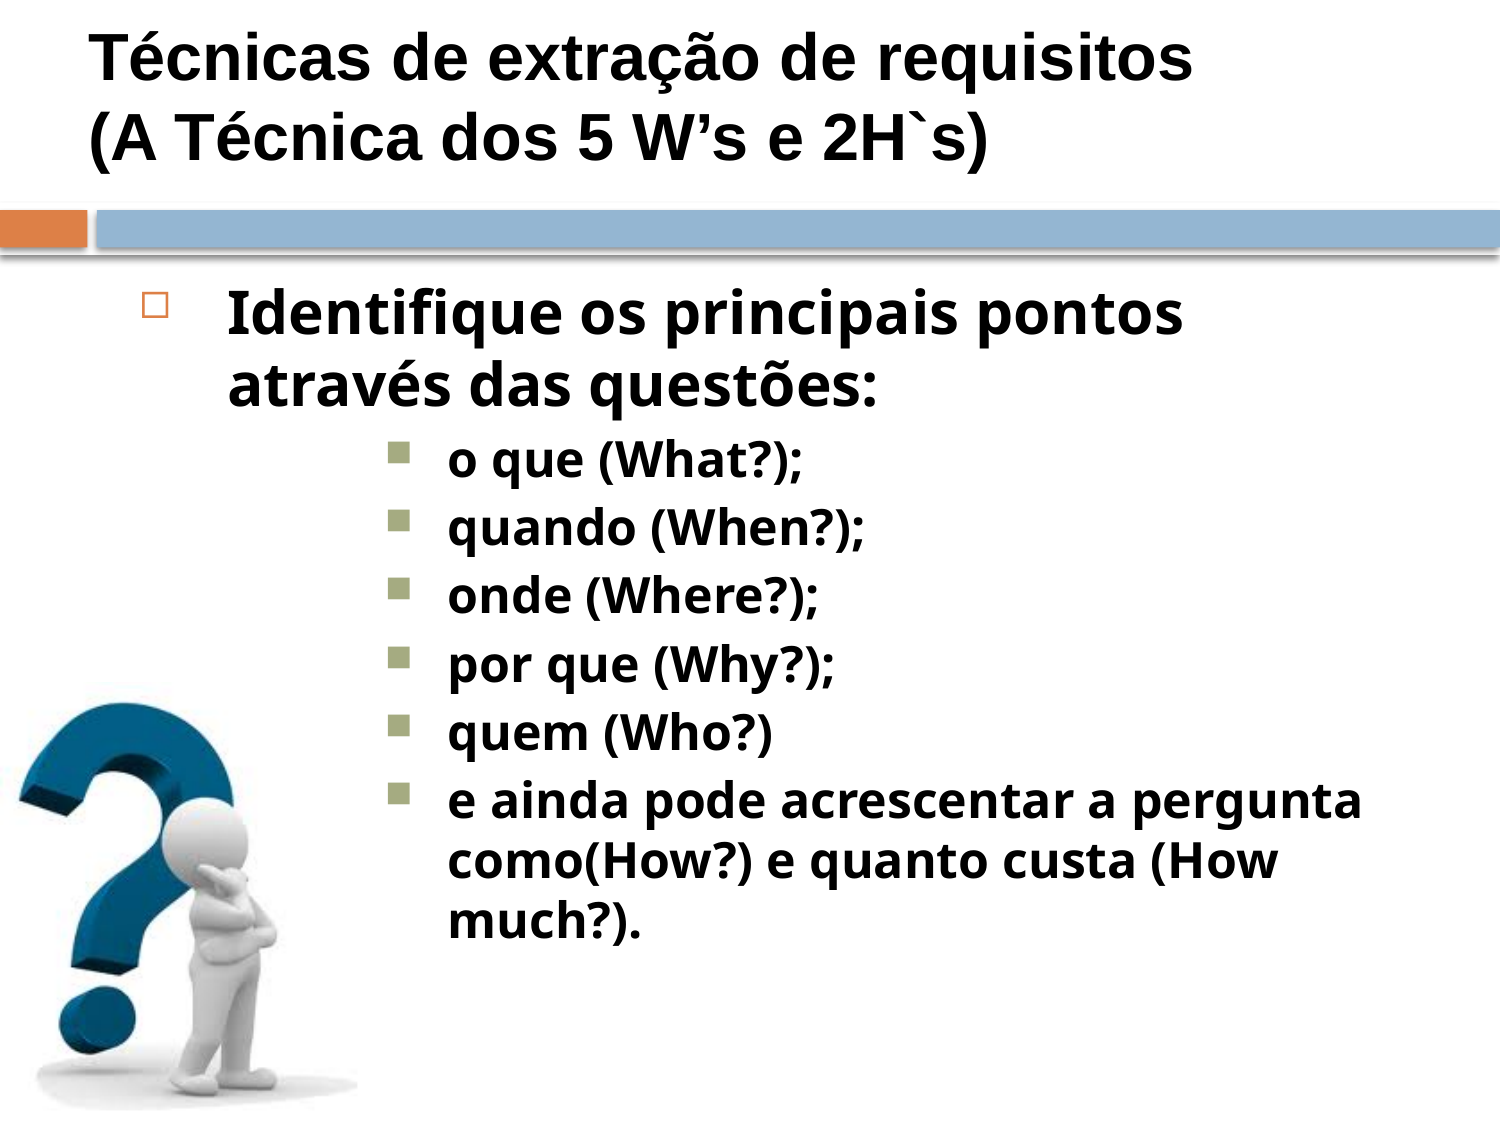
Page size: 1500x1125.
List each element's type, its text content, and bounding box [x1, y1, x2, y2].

picture [0, 681, 363, 1125]
text_box Técnicas de extração de requisitos (A Técnica dos 5 W’s e 2H`s) [73, 54, 1349, 182]
list Identifique os principais pontos através das questões: o que (What?); quando (When?); onde (Where?); por que (Why?); quem (Who?) e ainda pode acrescentar a pergunta como(How?) e quanto custa (How much?). [125, 267, 1438, 1004]
